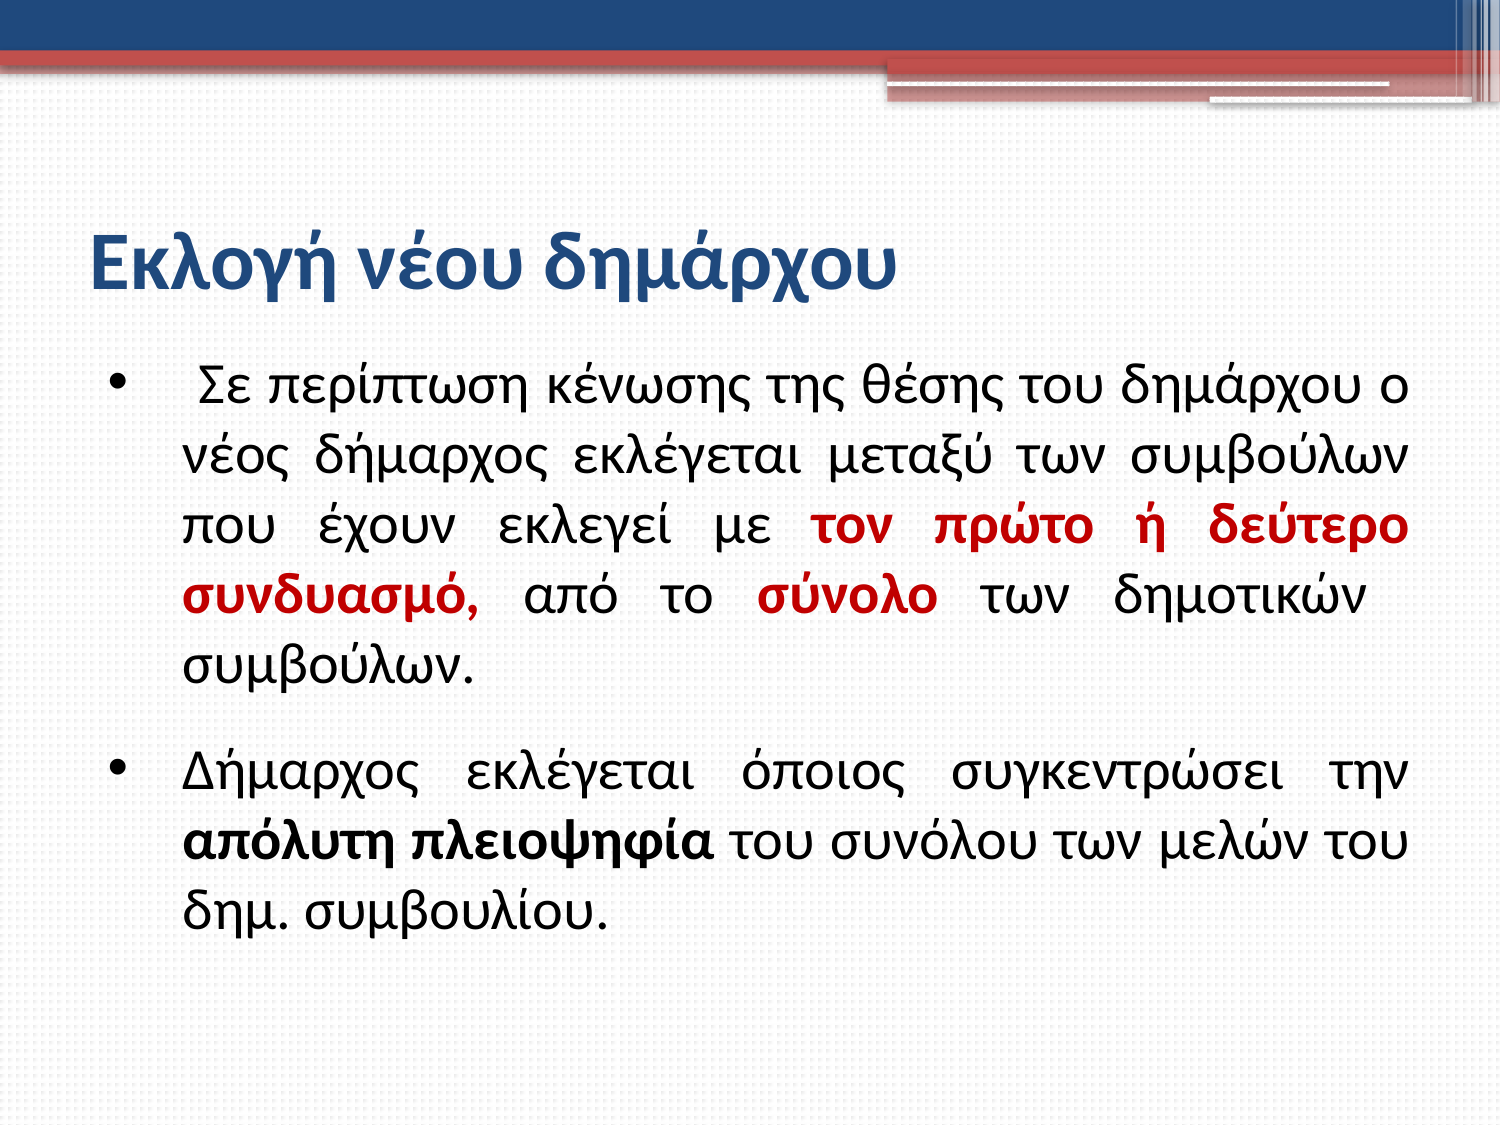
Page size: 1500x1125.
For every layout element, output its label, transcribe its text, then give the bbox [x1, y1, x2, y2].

title Εκλογή νέου δημάρχου [75, 149, 1425, 338]
text_box Σε περίπτωση κένωσης της θέσης του δημάρχου ο νέος δήμαρχος εκλέγεται μεταξύ των συμβούλων που έχουν εκλεγεί με τον πρώτο ή δεύτερο συνδυασμό, από το σύνολο των δημοτικών συμβούλων. Δήμαρχος εκλέγεται όποιος συγκεντρώσει την απόλυτη πλειοψηφία του συνόλου των μελών του δημ. συμβουλίου. [74, 338, 1425, 1097]
